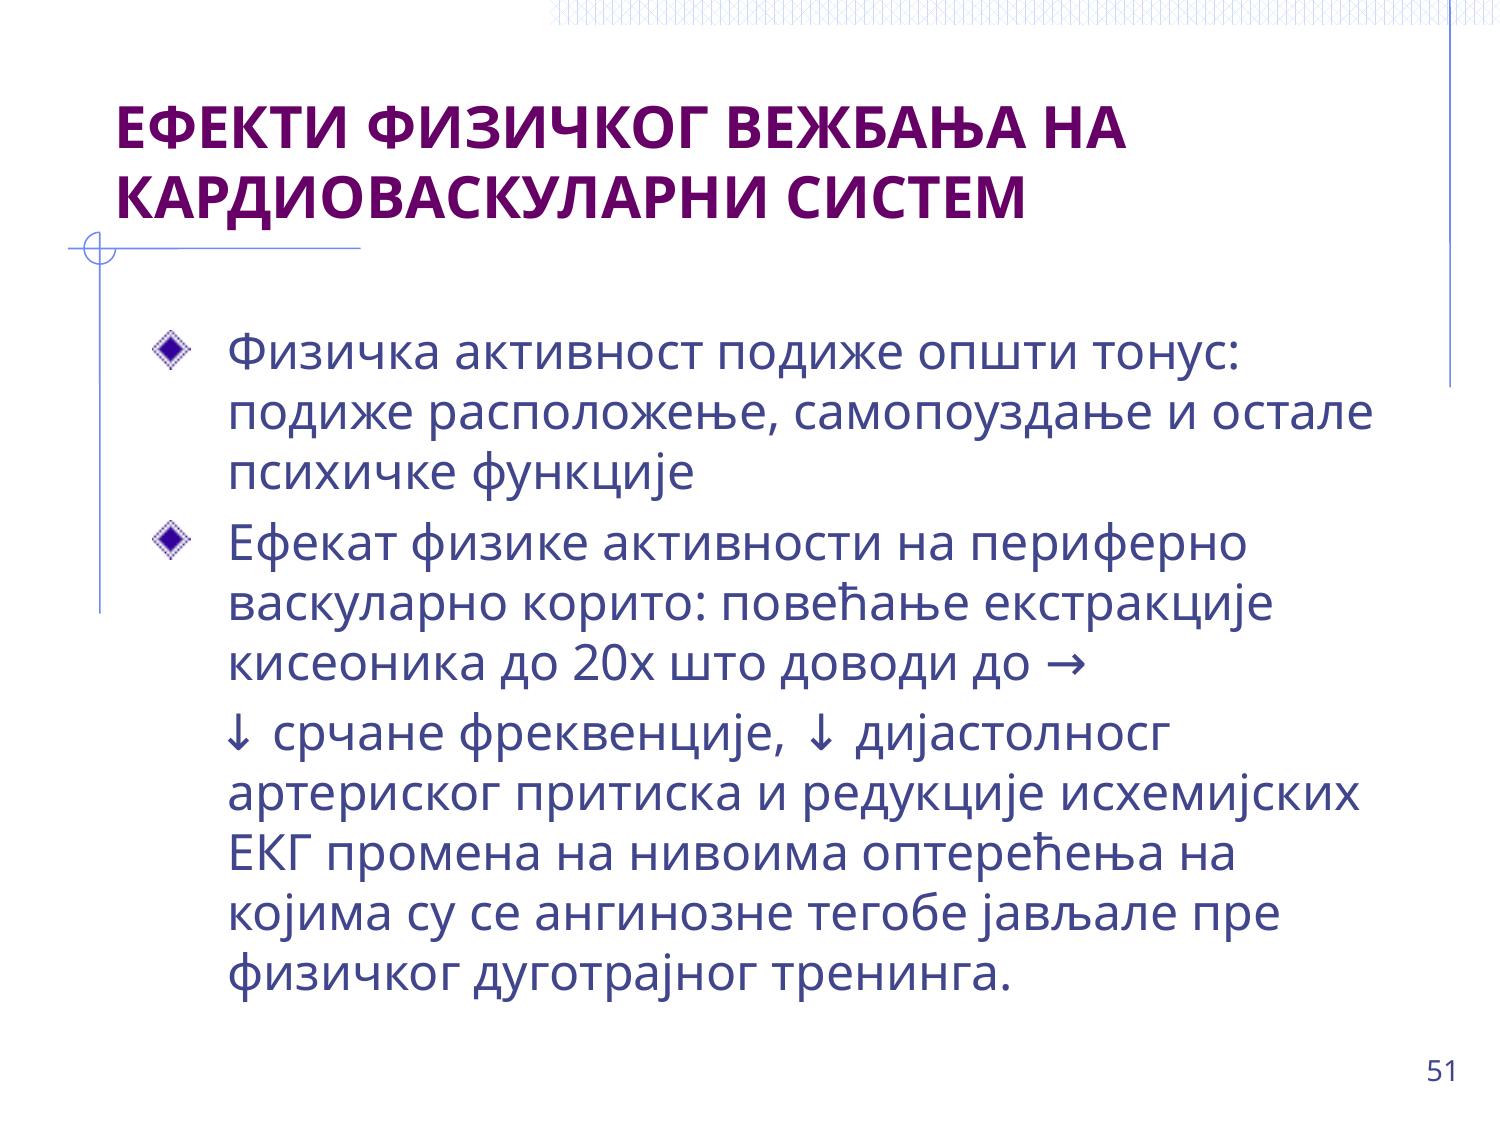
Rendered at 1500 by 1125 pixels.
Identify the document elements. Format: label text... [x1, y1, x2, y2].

picture [152, 520, 191, 560]
list Физичка активност подиже општи тонус: подиже расположење, самопоуздање и остале психичке функције Ефекат физике активности на периферно васкуларно корито: повећање екстракције кисеоника до 20х што доводи до → ↓ срчане фреквенције, ↓ дијастолносг артериског притиска и редукције исхемијских ЕКГ промена на нивоима оптерећења на којима су се ангинозне тегобе јављале пре физичког дуготрајног тренинга. [137, 312, 1413, 988]
picture [152, 330, 191, 370]
slide_number 51 [1162, 1025, 1475, 1100]
title ЕФЕКТИ ФИЗИЧКОГ ВЕЖБАЊА НА КАРДИОВАСКУЛАРНИ СИСТЕМ [99, 49, 1376, 238]
